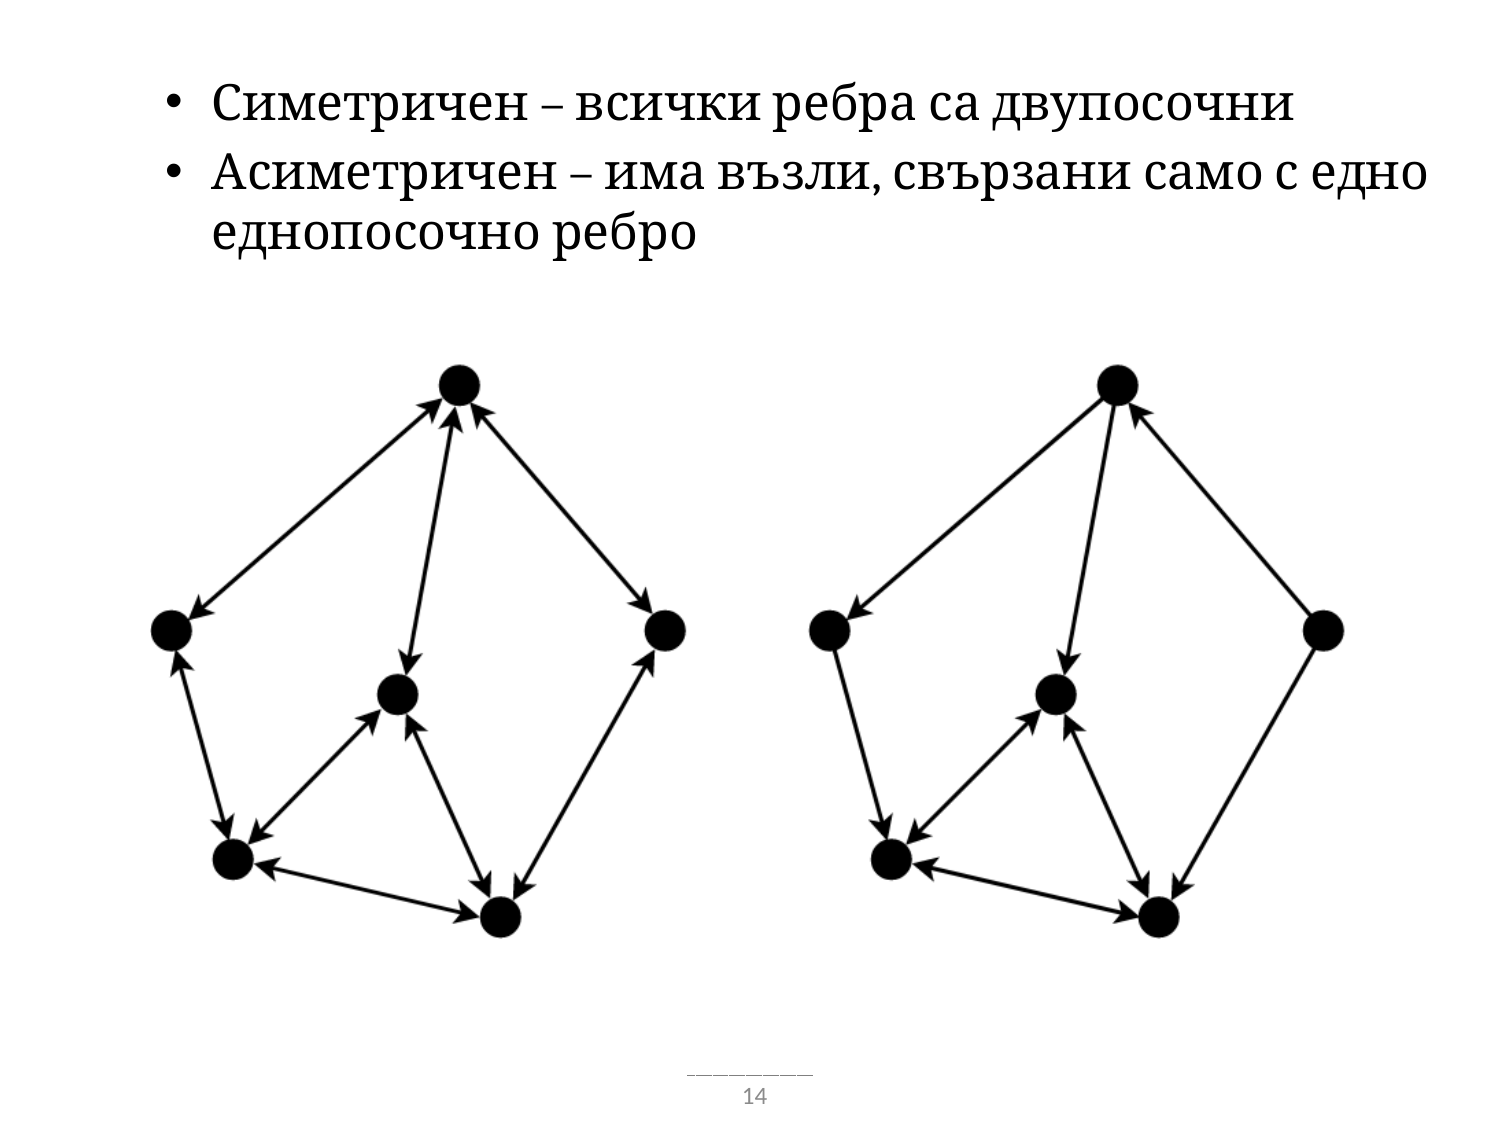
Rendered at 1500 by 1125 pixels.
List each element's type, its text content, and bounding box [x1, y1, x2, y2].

list Симетричен – всички ребра са двупосочни Асиметричен – има възли, свързани само с едно еднопосочно ребро [75, 62, 1450, 1063]
slide_number 14 [579, 1065, 930, 1125]
picture [149, 362, 1351, 939]
